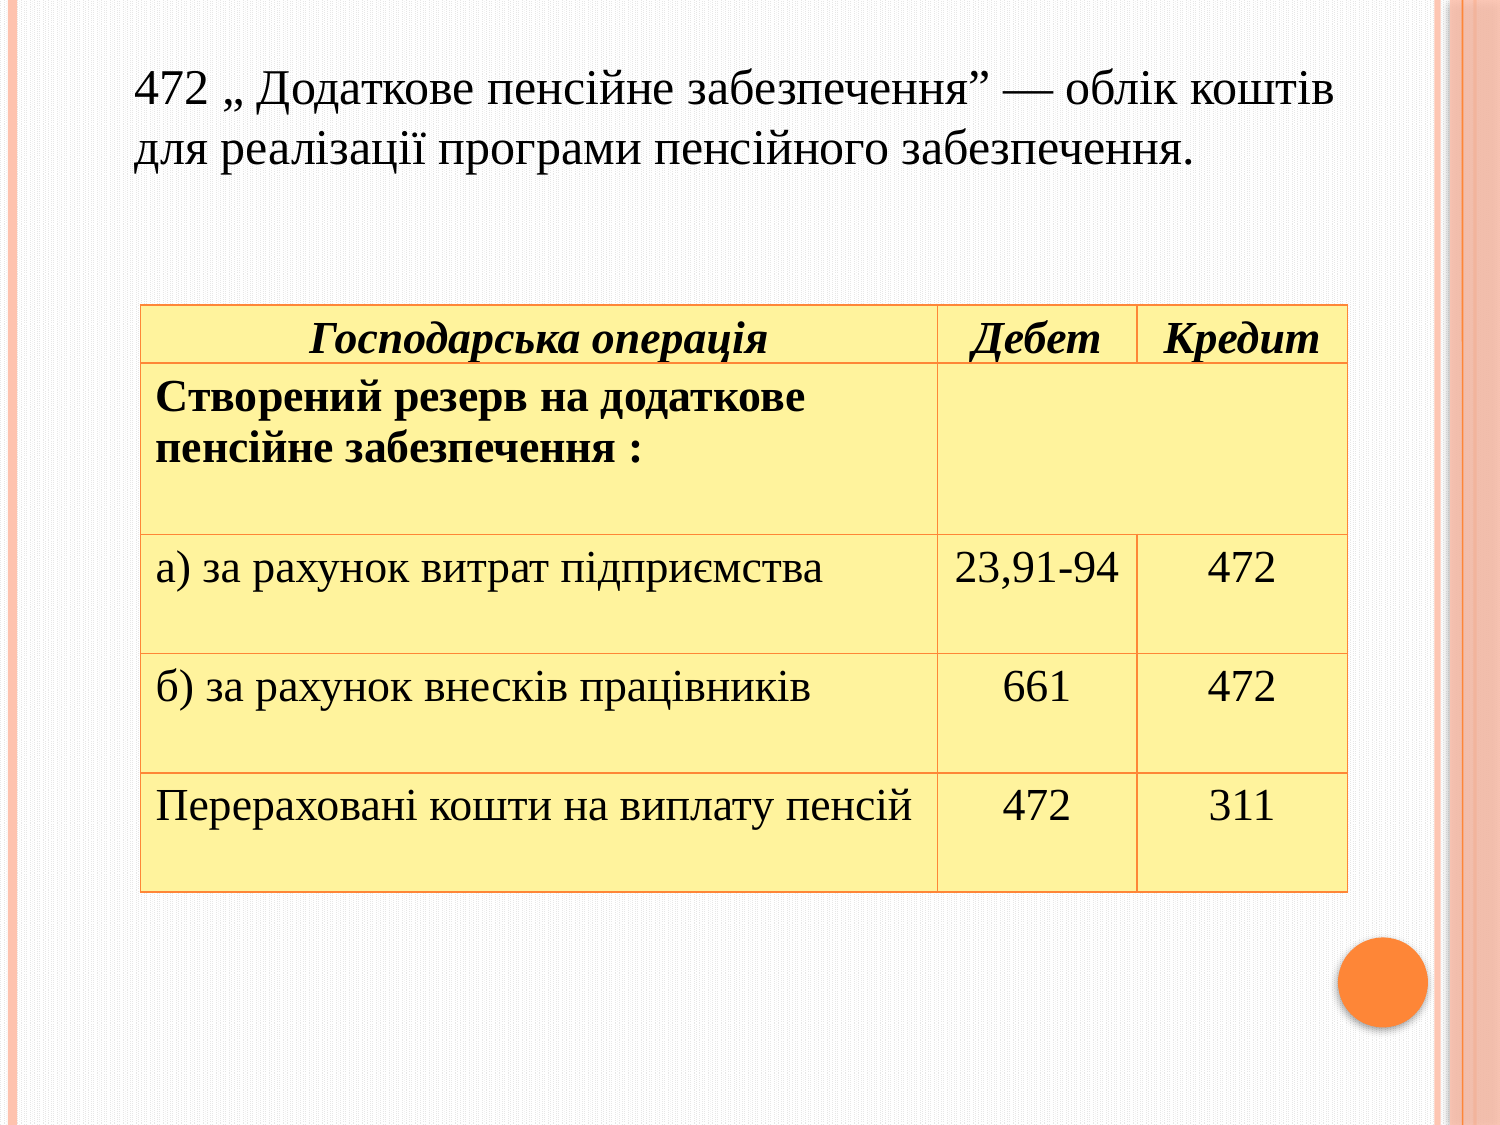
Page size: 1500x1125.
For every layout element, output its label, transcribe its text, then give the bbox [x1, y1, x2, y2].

table_header Господарська операція [141, 306, 937, 362]
table_cell а) за рахунок витрат підприємства [141, 535, 937, 653]
table_cell 23,91-94 [938, 535, 1136, 653]
table_cell 472 [938, 774, 1136, 891]
list 472 „ Додаткове пенсійне забезпечення” — облік коштів для реалізації програми пенсійного забезпечення. [75, 46, 1425, 1005]
table_cell 661 [938, 654, 1136, 772]
table_cell 472 [1138, 654, 1347, 772]
table_header Кредит [1138, 306, 1347, 362]
table_cell 472 [1138, 535, 1347, 653]
table_cell 311 [1138, 774, 1347, 891]
table_cell Створений резерв на додаткове пенсійне забезпечення : [141, 364, 937, 534]
table_cell б) за рахунок внесків працівників [141, 654, 937, 772]
table_cell [938, 364, 1347, 534]
table_cell Перераховані кошти на виплату пенсій [141, 774, 937, 891]
table_header Дебет [938, 306, 1136, 362]
